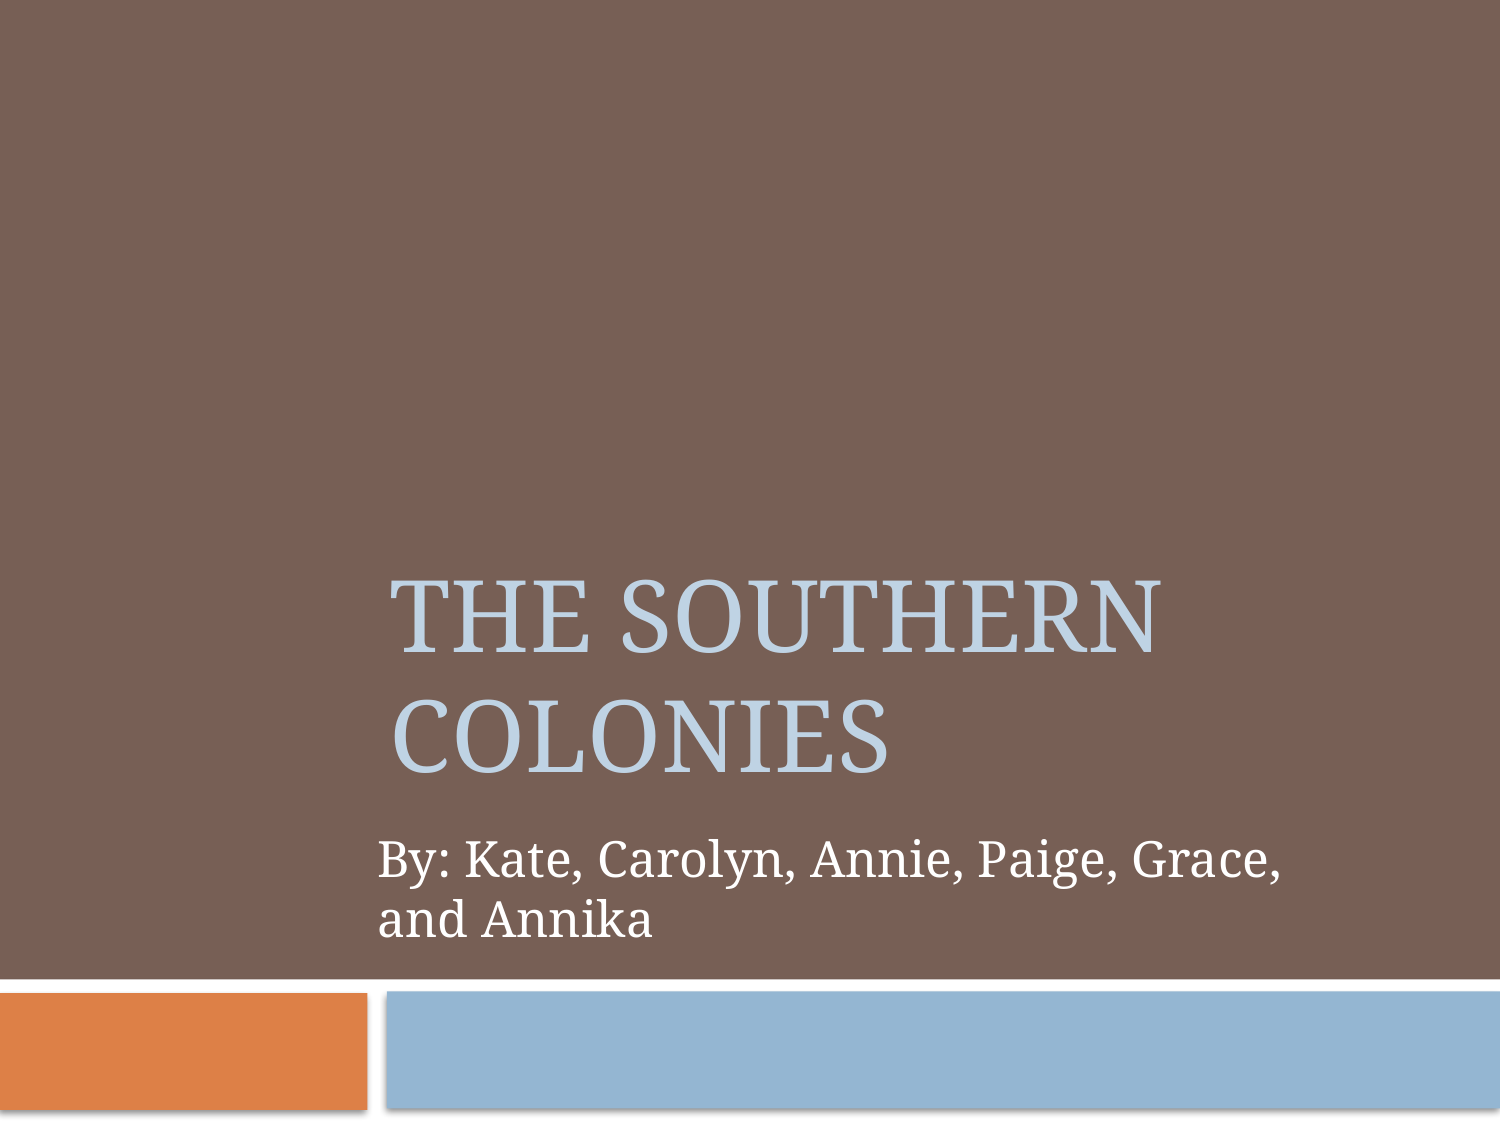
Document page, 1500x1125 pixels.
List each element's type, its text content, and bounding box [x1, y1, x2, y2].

title The Southern Colonies [375, 500, 1438, 800]
subtitle By: Kate, Carolyn, Annie, Paige, Grace, and Annika [362, 774, 1375, 1000]
